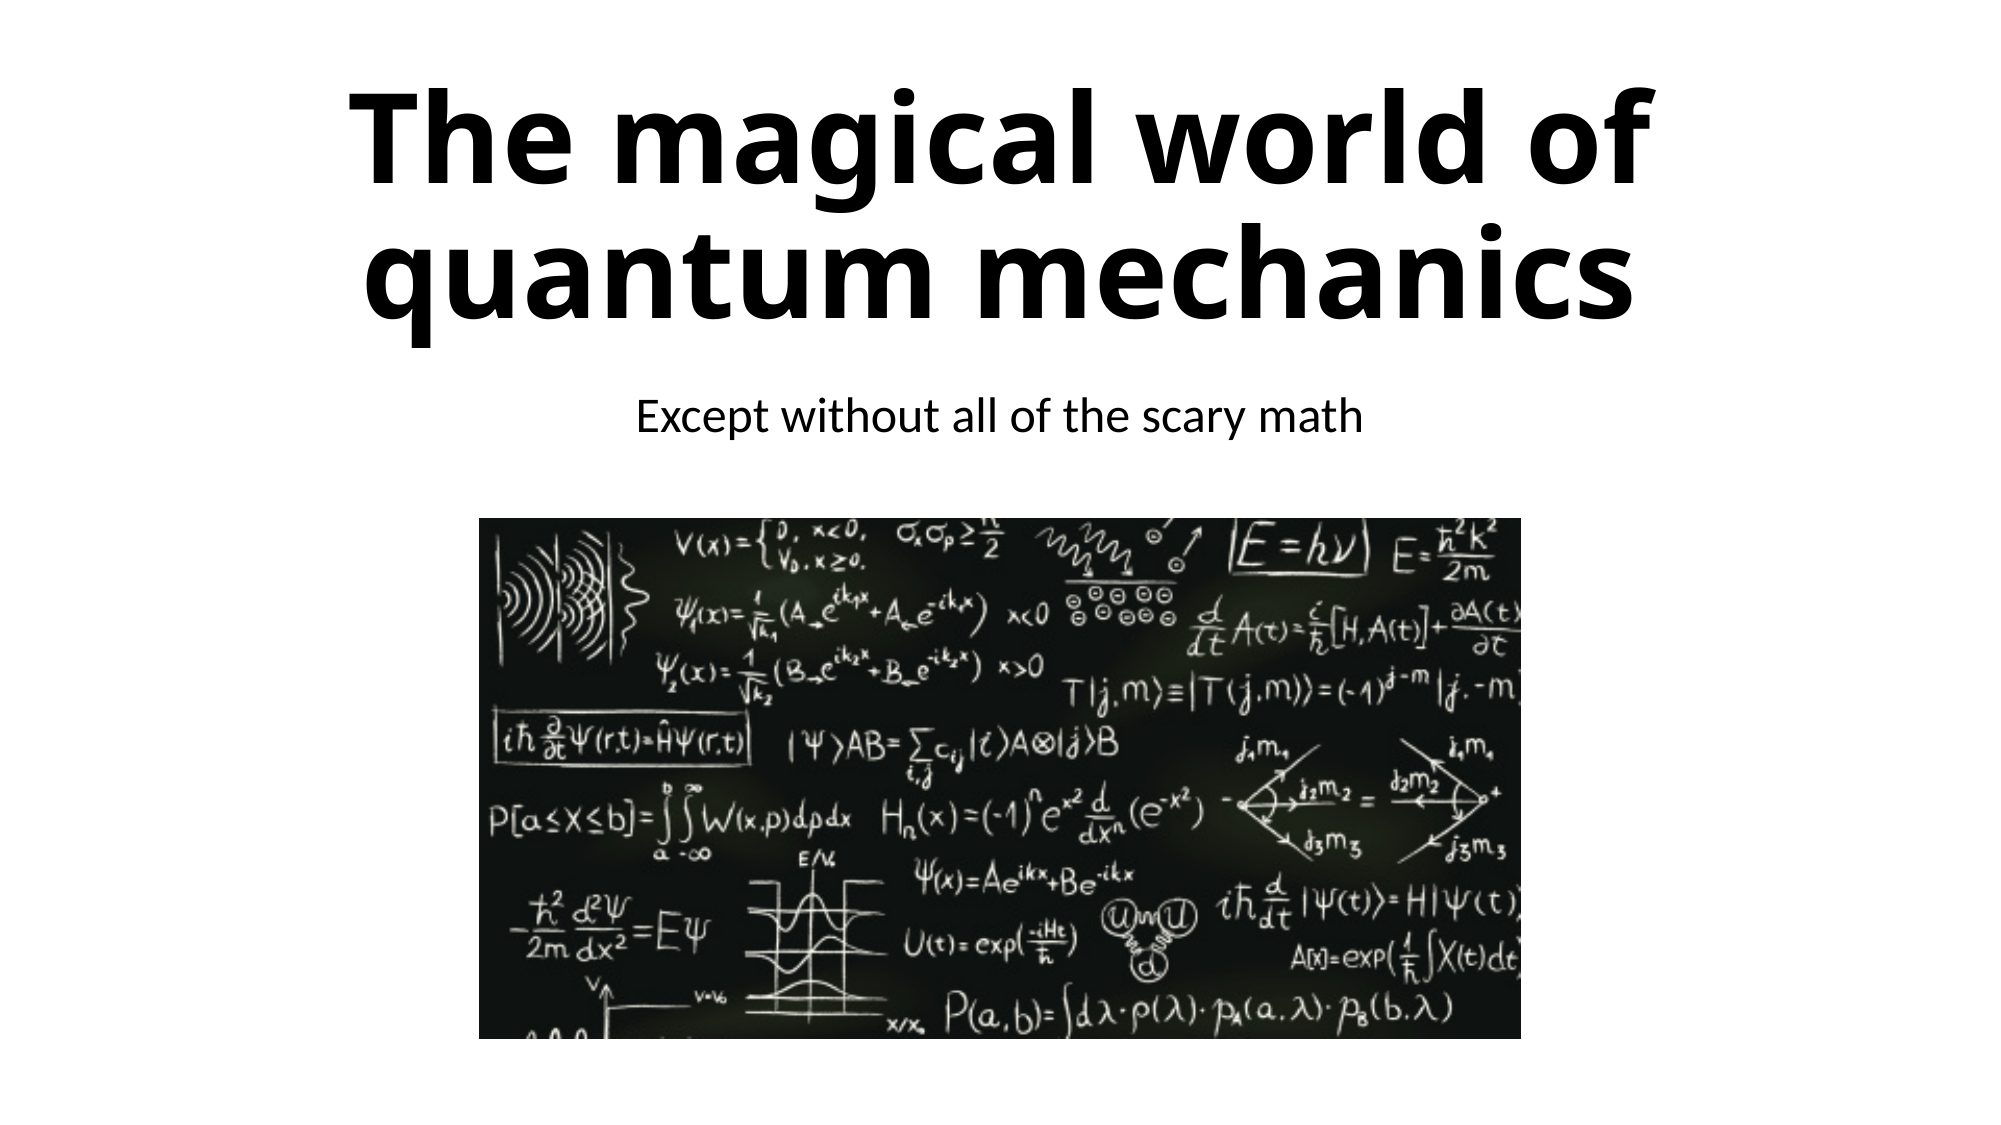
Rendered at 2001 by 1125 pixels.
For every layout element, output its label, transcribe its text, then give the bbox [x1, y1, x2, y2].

subtitle Except without all of the scary math [249, 382, 1750, 654]
picture [479, 517, 1521, 1039]
title The magical world of quantum mechanics [249, 0, 1750, 353]
